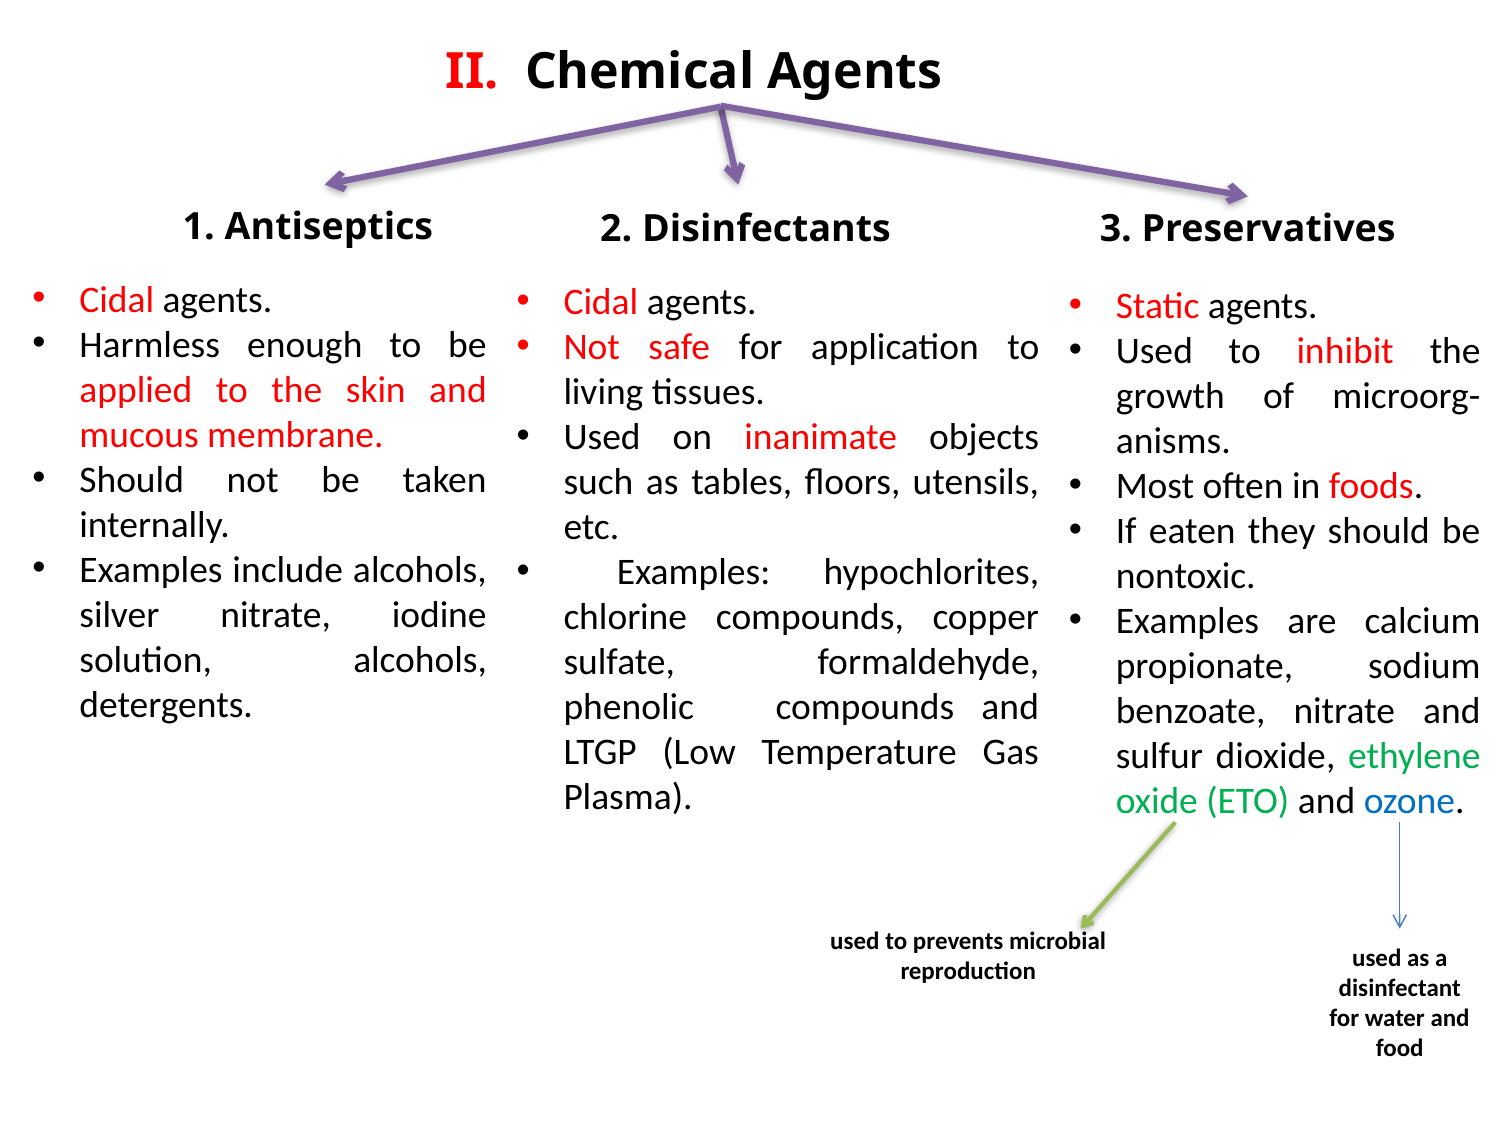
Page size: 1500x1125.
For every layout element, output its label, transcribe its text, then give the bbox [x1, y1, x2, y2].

text_box used to prevents microbial reproduction [809, 916, 1128, 992]
text_box II. Chemical Agents [430, 30, 1010, 105]
text_box 3. Preservatives [1084, 196, 1411, 257]
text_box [1080, 822, 1176, 929]
text_box 1. Antiseptics [168, 194, 449, 255]
text_box 2. Disinfectants [585, 196, 906, 257]
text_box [324, 106, 721, 185]
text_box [720, 106, 1249, 197]
text_box used as a disinfectant for water and food [1311, 934, 1489, 1069]
text_box Cidal agents. Harmless enough to be applied to the skin and mucous membrane. Should not be taken internally. Examples include alcohols, silver nitrate, iodine solution, alcohols, detergents. [17, 267, 502, 732]
text_box Cidal agents. Not safe for application to living tissues. Used on inanimate objects such as tables, floors, utensils, etc. Examples: hypochlorites, chlorine compounds, copper sulfate, formaldehyde, phenolic compounds and LTGP (Low Temperature Gas Plasma). [501, 270, 1055, 825]
text_box Static agents. Used to inhibit the growth of microorg-anisms. Most often in foods. If eaten they should be nontoxic. Examples are calcium propionate, sodium benzoate, nitrate and sulfur dioxide, ethylene oxide (ETO) and ozone. [1054, 273, 1496, 829]
